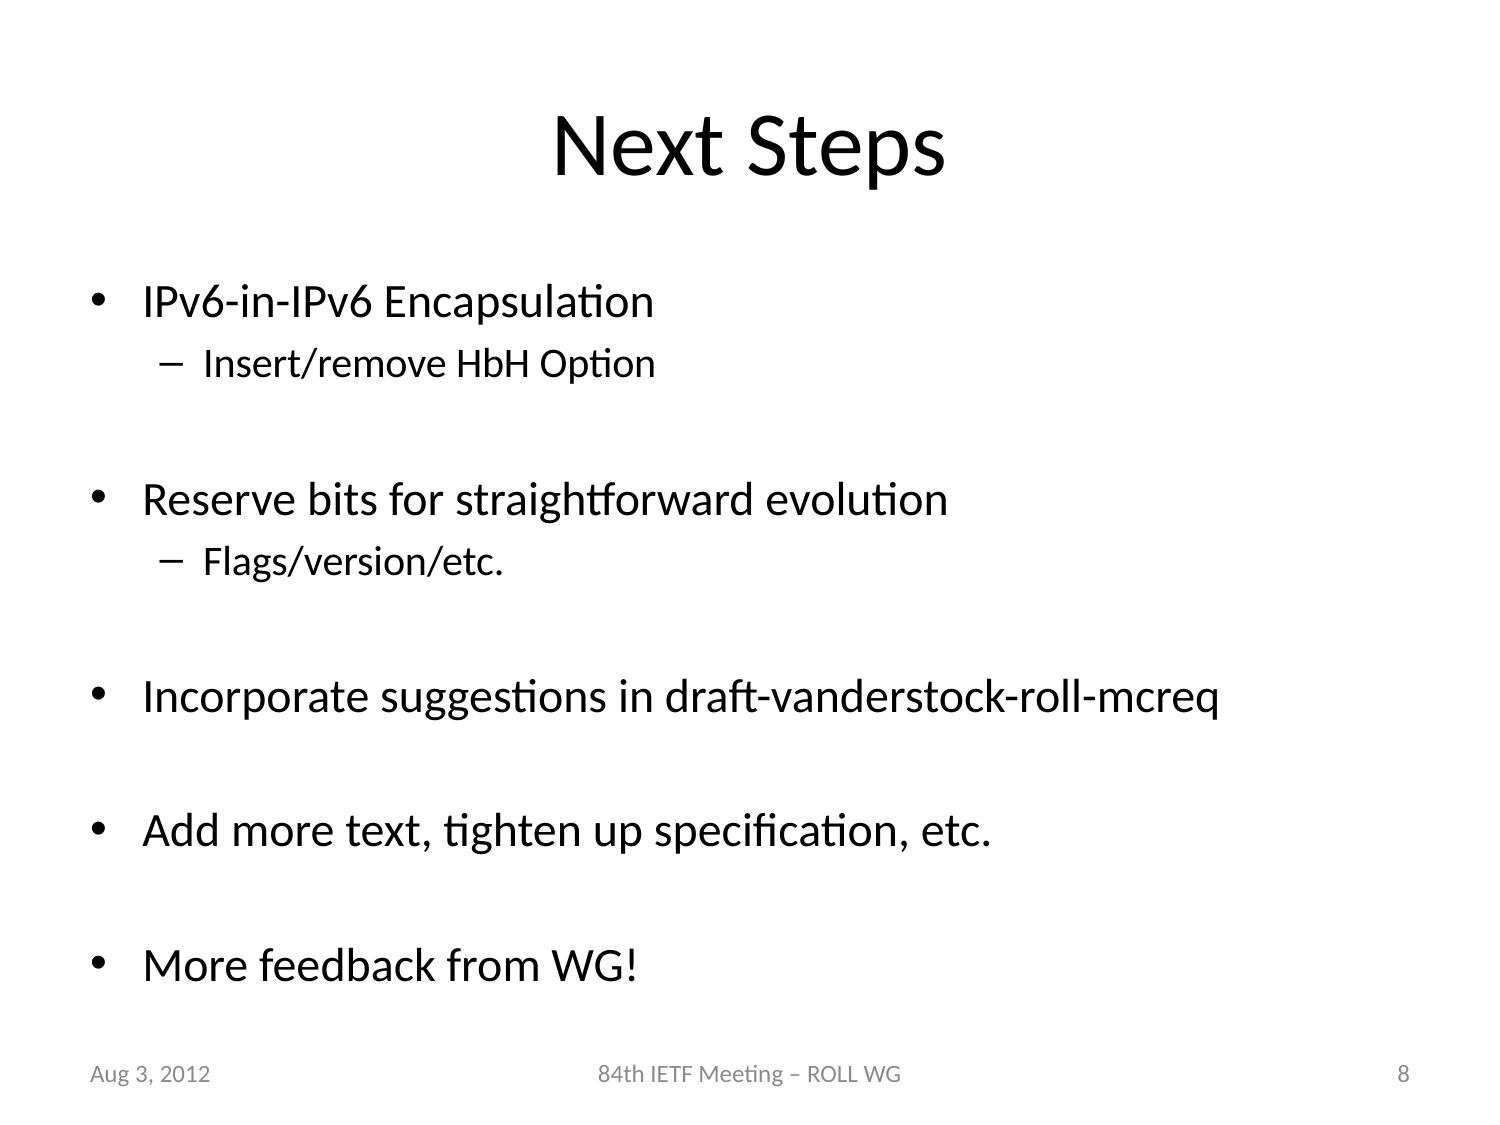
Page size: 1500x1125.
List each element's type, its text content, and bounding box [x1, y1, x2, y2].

list IPv6-in-IPv6 Encapsulation Insert/remove HbH Option Reserve bits for straightforward evolution Flags/version/etc. Incorporate suggestions in draft-vanderstock-roll-mcreq Add more text, tighten up specification, etc. More feedback from WG! [75, 262, 1425, 1005]
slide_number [75, 1042, 425, 1103]
slide_number 8 [1074, 1042, 1425, 1103]
footer 84th IETF Meeting – ROLL WG [512, 1042, 988, 1103]
title Next Steps [75, 45, 1425, 233]
